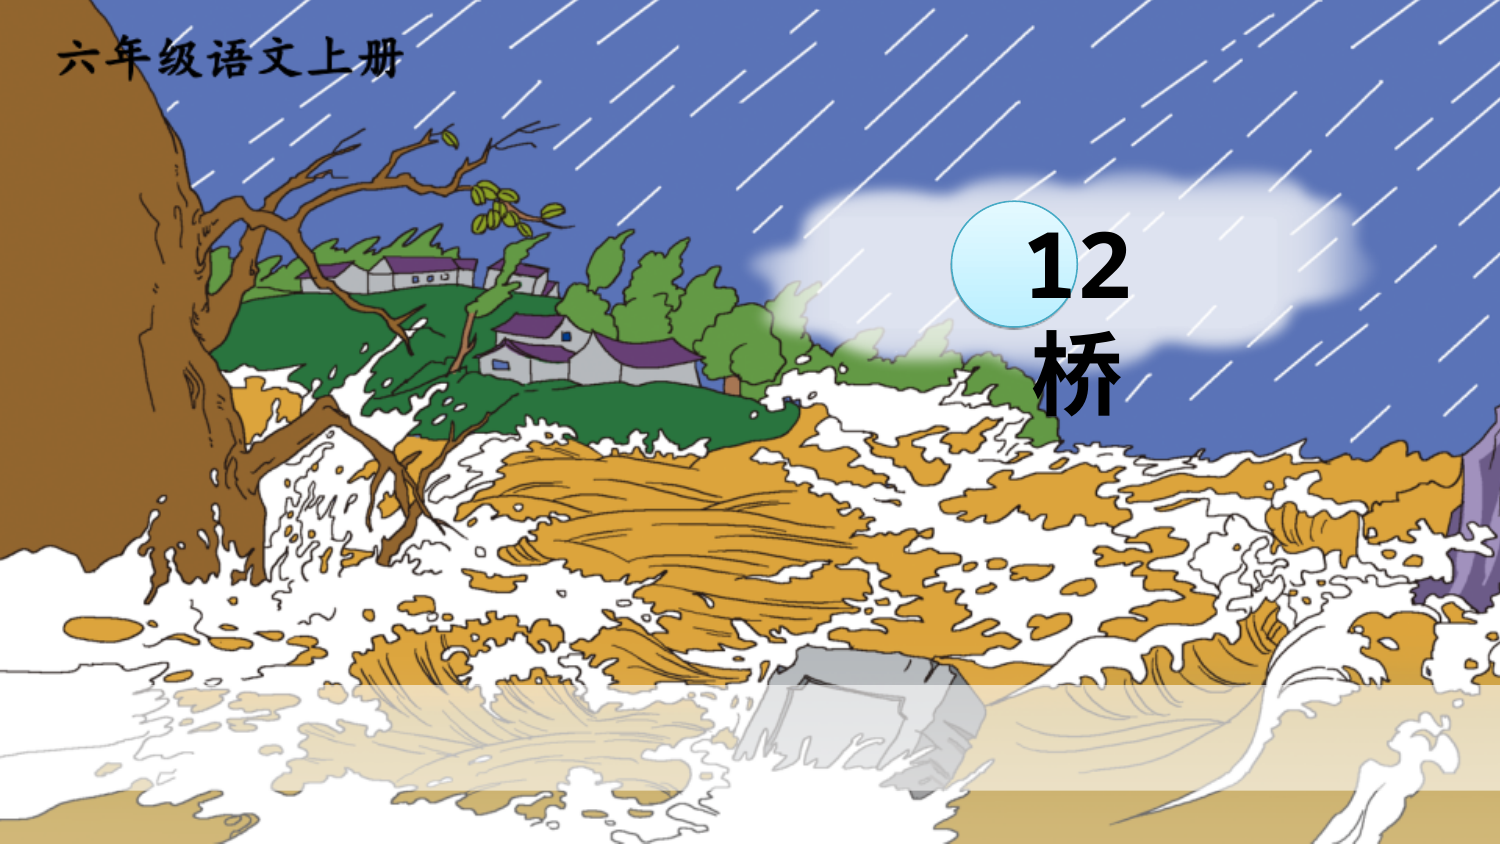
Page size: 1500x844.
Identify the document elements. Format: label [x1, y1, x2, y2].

text_box [0, 685, 1500, 791]
picture [0, 791, 1500, 844]
picture [0, 0, 1500, 685]
